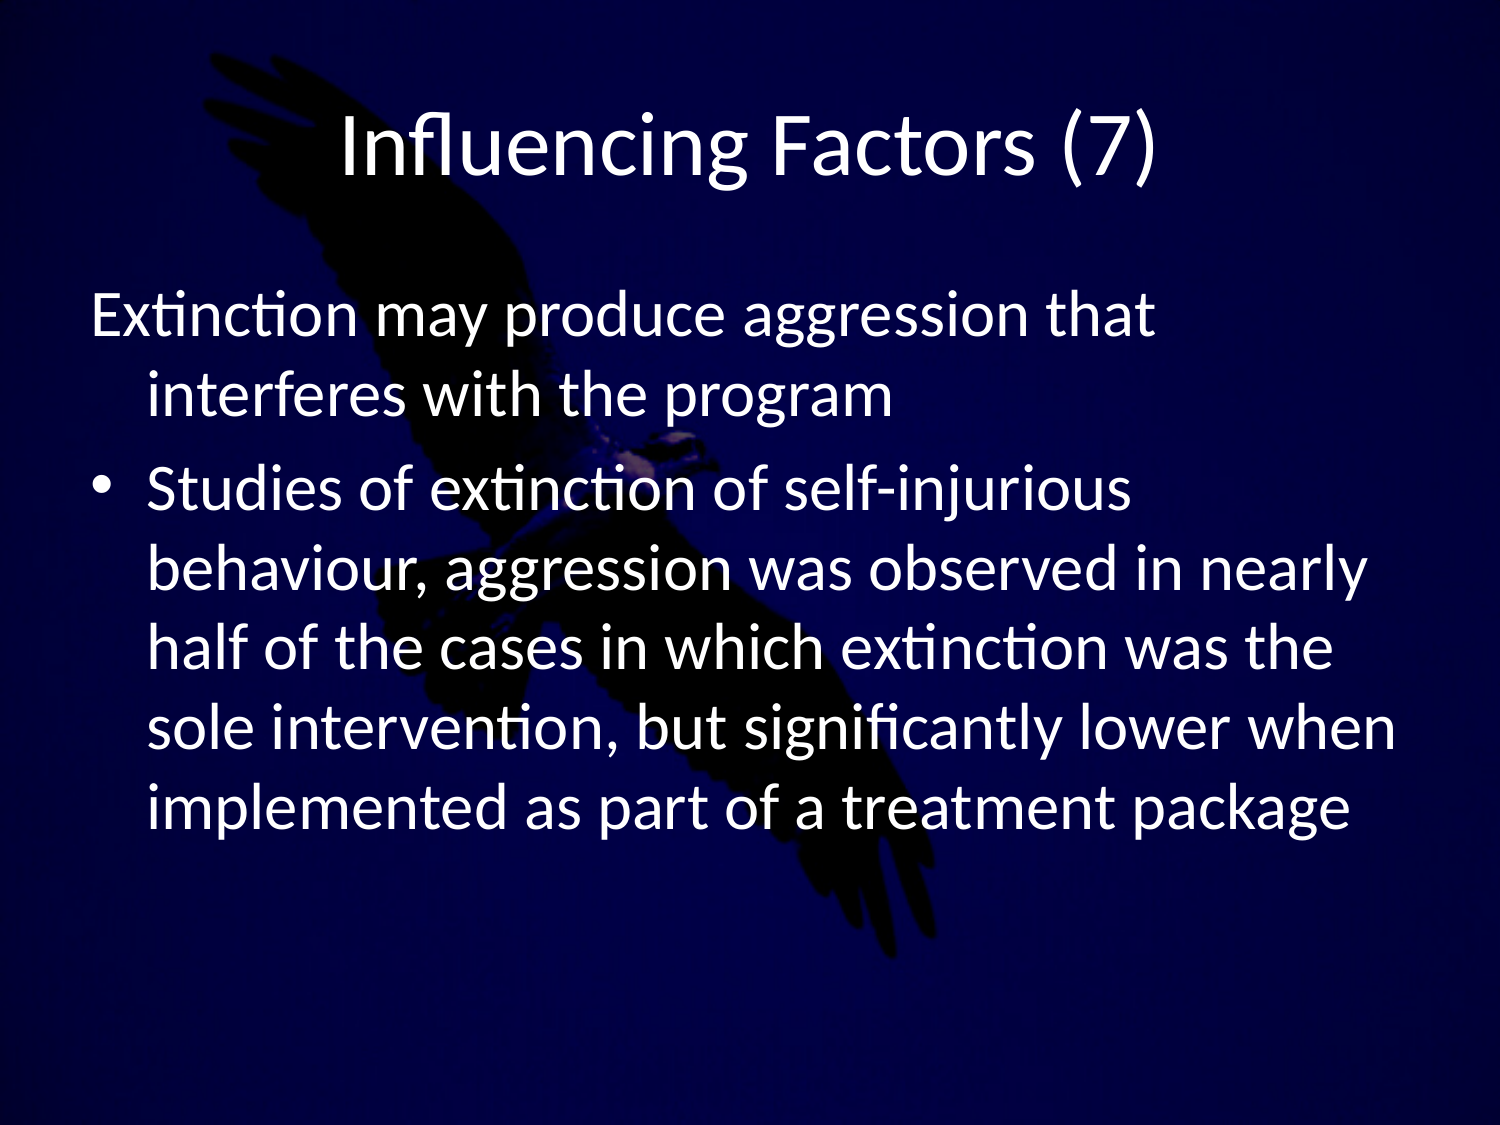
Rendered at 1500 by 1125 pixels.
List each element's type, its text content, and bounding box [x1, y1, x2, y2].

picture [0, 0, 1500, 1125]
title Influencing Factors (7) [75, 45, 1425, 233]
list Extinction may produce aggression that interferes with the program Studies of extinction of self-injurious behaviour, aggression was observed in nearly half of the cases in which extinction was the sole intervention, but significantly lower when implemented as part of a treatment package [75, 262, 1425, 1005]
